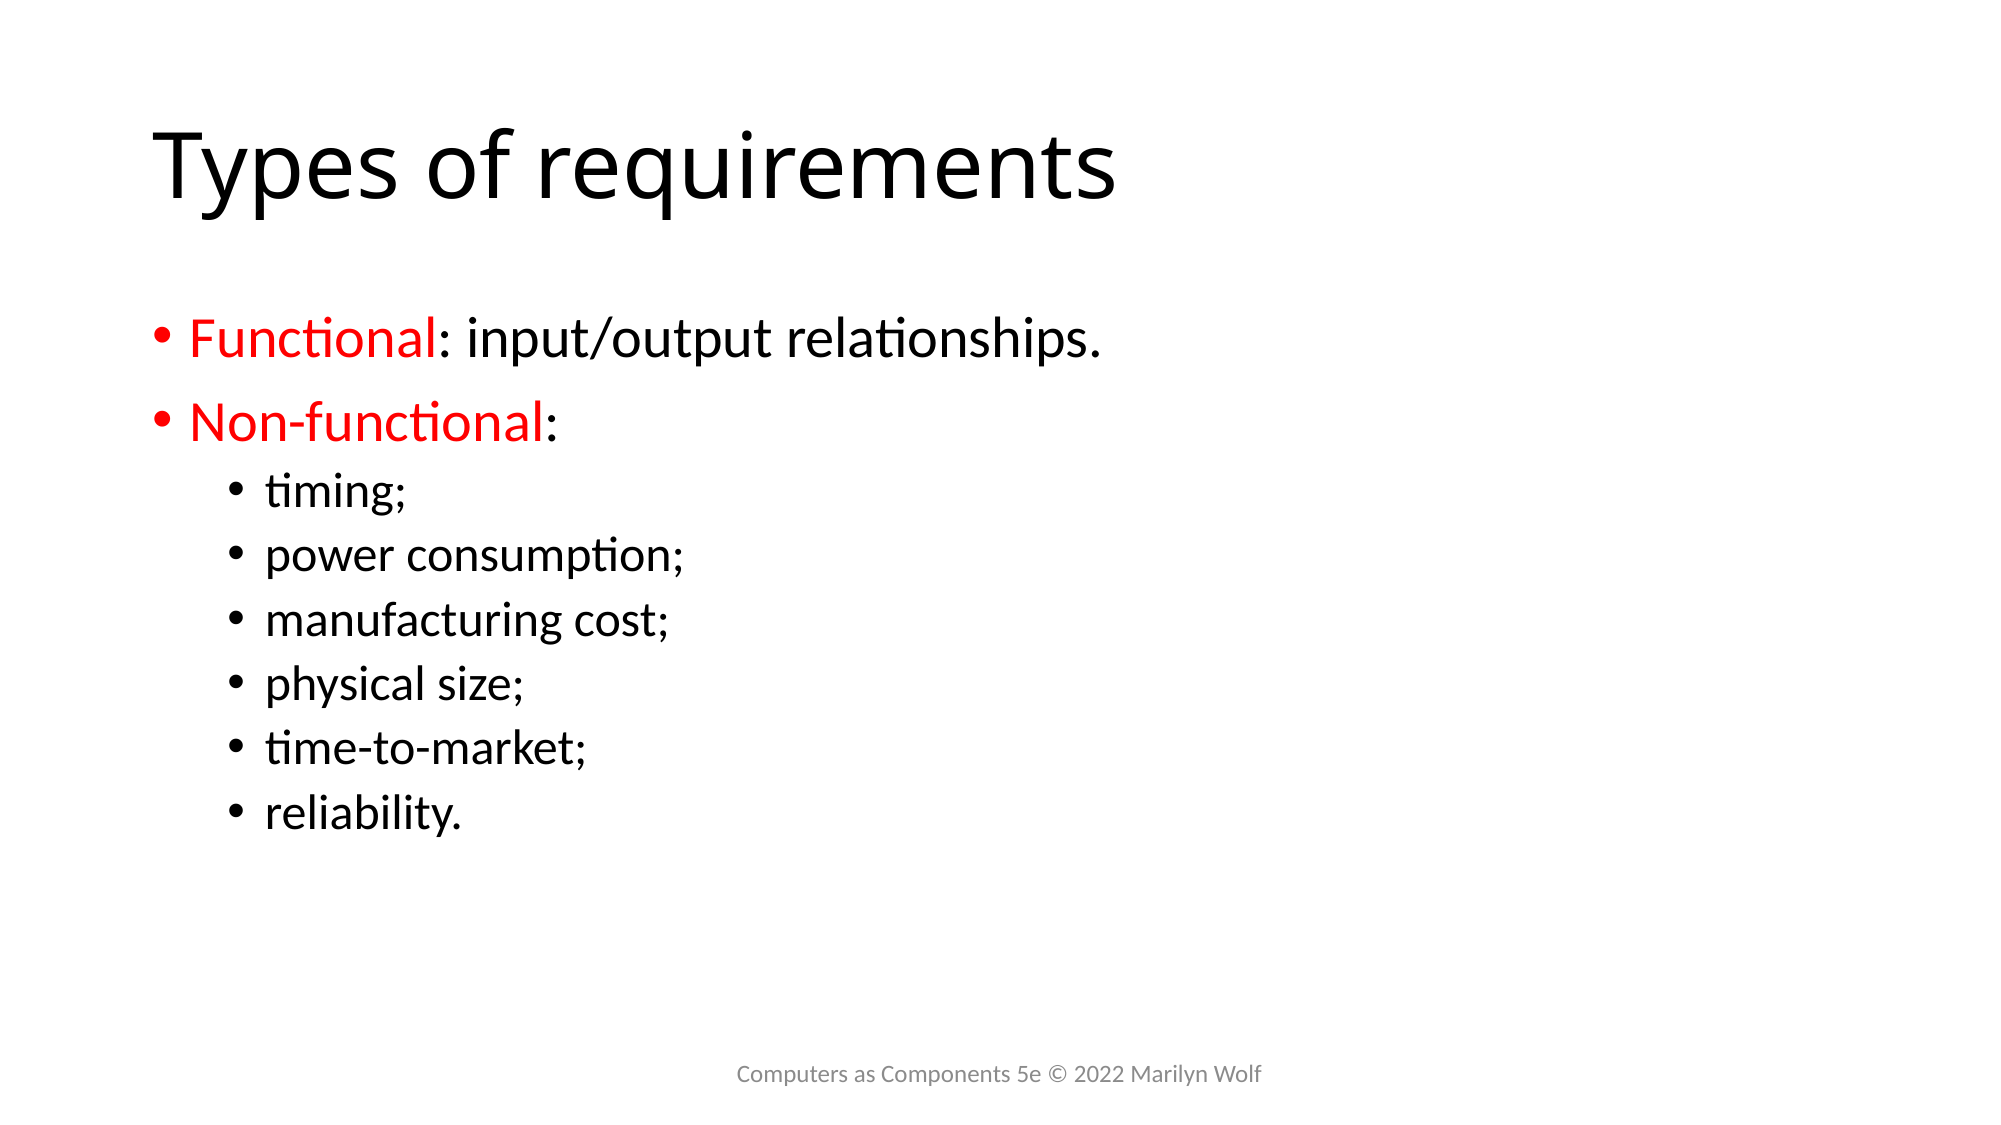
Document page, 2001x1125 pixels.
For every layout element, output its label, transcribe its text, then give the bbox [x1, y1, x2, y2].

list Functional: input/output relationships. Non-functional: timing; power consumption; manufacturing cost; physical size; time-to-market; reliability. [137, 299, 1863, 1014]
title Types of requirements [137, 59, 1863, 278]
footer Computers as Components 5e © 2022 Marilyn Wolf [662, 1042, 1338, 1103]
